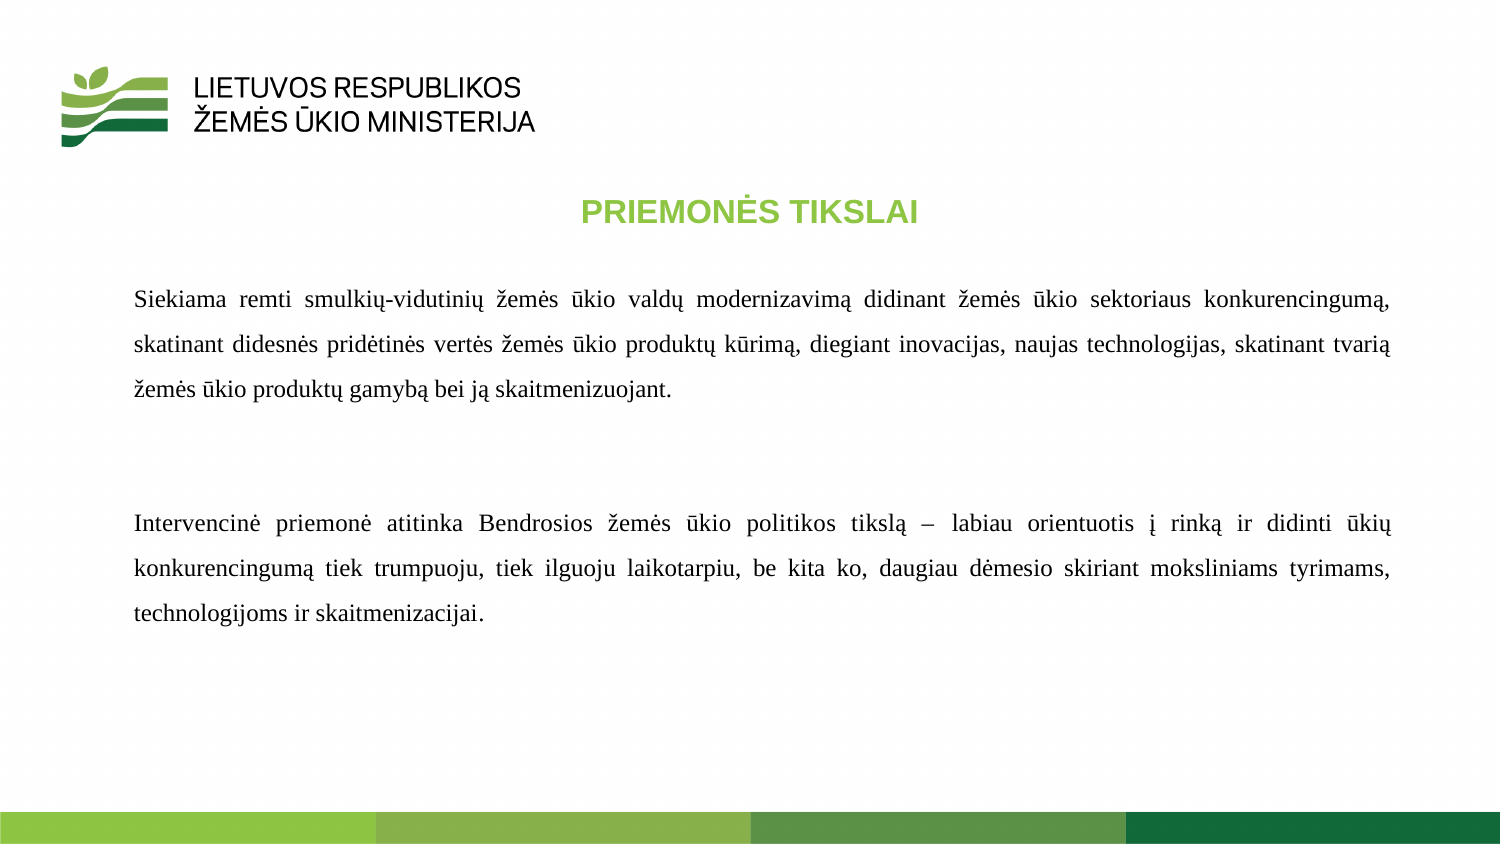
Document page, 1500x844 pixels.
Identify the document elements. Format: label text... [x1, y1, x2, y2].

text_box Siekiama remti smulkių-vidutinių žemės ūkio valdų modernizavimą didinant žemės ūkio sektoriaus konkurencingumą, skatinant didesnės pridėtinės vertės žemės ūkio produktų kūrimą, diegiant inovacijas, naujas technologijas, skatinant tvarią žemės ūkio produktų gamybą bei ją skaitmenizuojant. Intervencinė priemonė atitinka Bendrosios žemės ūkio politikos tikslą – labiau orientuotis į rinką ir didinti ūkių konkurencingumą tiek trumpuoju, tiek ilguoju laikotarpiu, be kita ko, daugiau dėmesio skiriant moksliniams tyrimams, technologijoms ir skaitmenizacijai. [119, 260, 1408, 662]
text_box PRIEMONĖS TIKSLAI [387, 183, 1113, 238]
picture [0, 0, 1500, 844]
